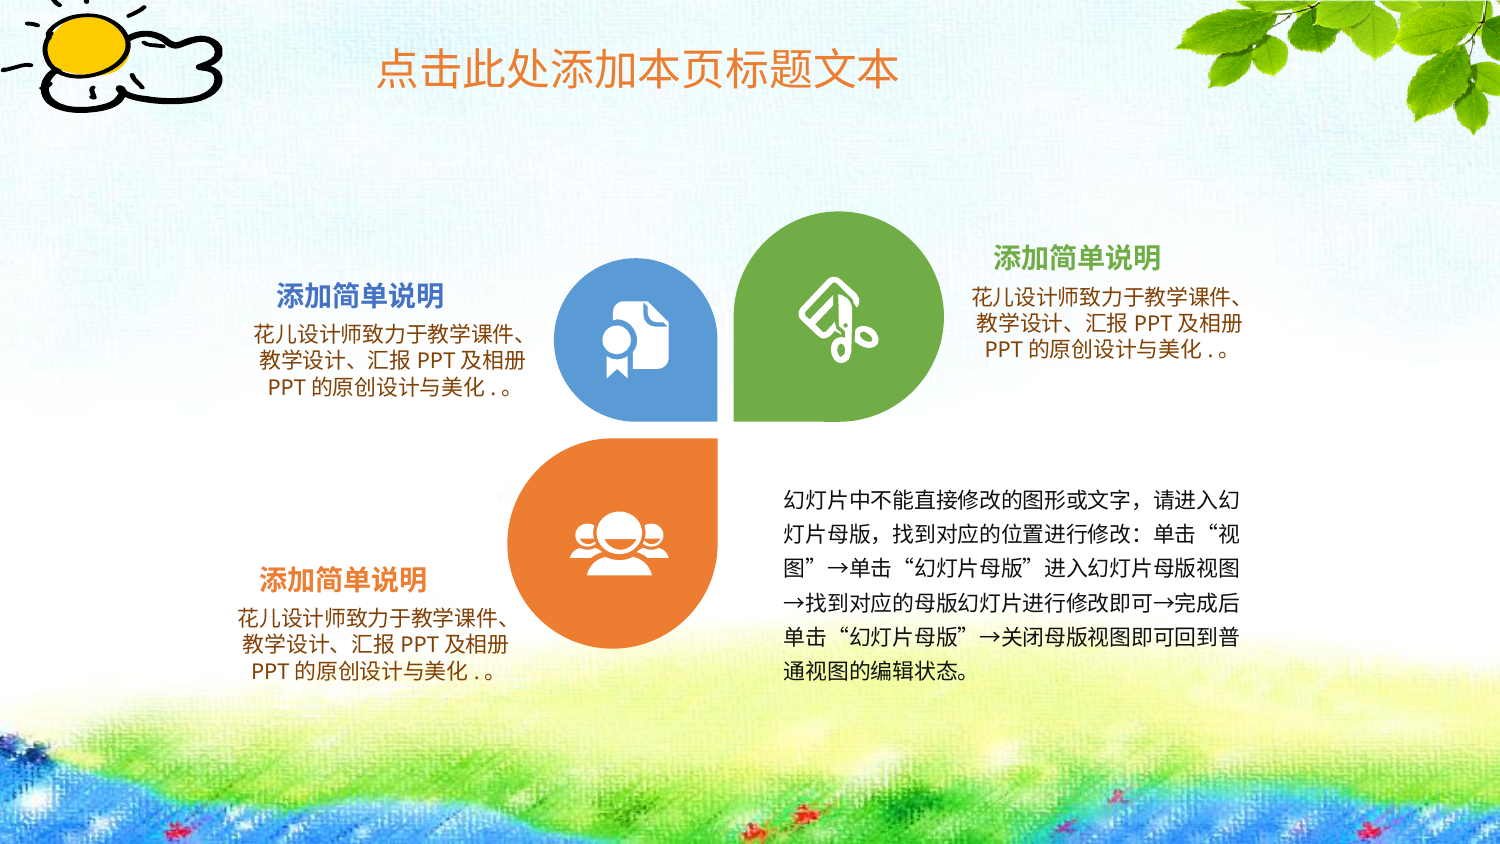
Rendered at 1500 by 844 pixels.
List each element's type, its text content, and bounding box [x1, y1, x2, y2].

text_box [507, 438, 718, 649]
picture [0, 0, 1500, 844]
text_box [236, 270, 553, 409]
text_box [220, 554, 538, 693]
text_box 幻灯片中不能直接修改的图形或文字，请进入幻灯片母版，找到对应的位置进行修改：单击“视图”→单击“幻灯片母版”进入幻灯片母版视图→找到对应的母版幻灯片进行修改即可→完成后单击“幻灯片母版”→关闭母版视图即可回到普通视图的编辑状态。 [772, 473, 1271, 690]
text_box 点击此处添加本页标题文本 [360, 34, 972, 102]
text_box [733, 211, 944, 422]
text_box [953, 233, 1272, 371]
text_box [553, 258, 718, 422]
